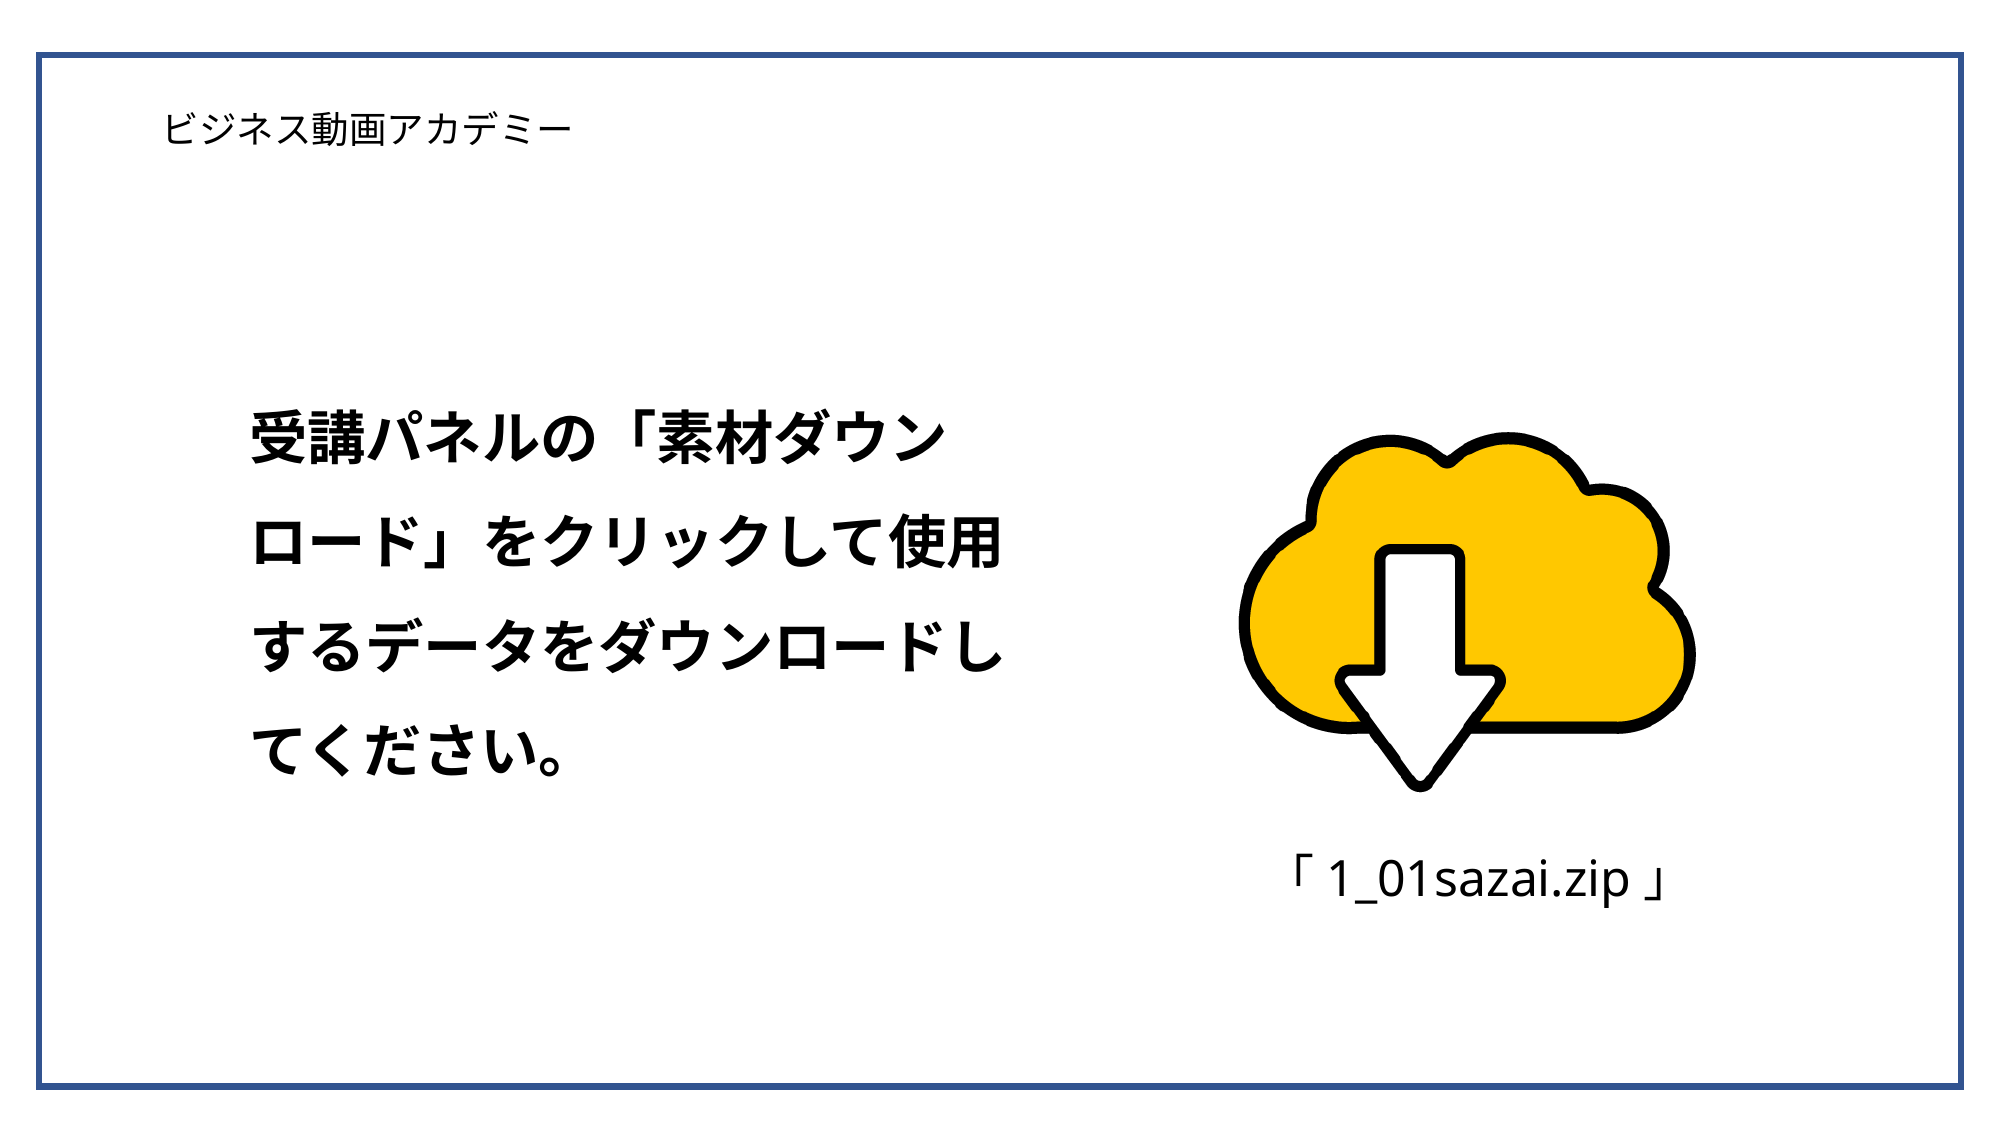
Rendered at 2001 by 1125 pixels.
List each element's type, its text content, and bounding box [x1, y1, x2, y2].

picture [1087, 294, 1903, 872]
text_box 受講パネルの「素材ダウンロード」をクリックして使用するデータをダウンロードしてください。 [234, 359, 1030, 792]
text_box 「1_01sazai.zip」 [1192, 872, 1766, 914]
text_box ビジネス動画アカデミー [147, 98, 1580, 158]
text_box [38, 54, 1962, 1087]
